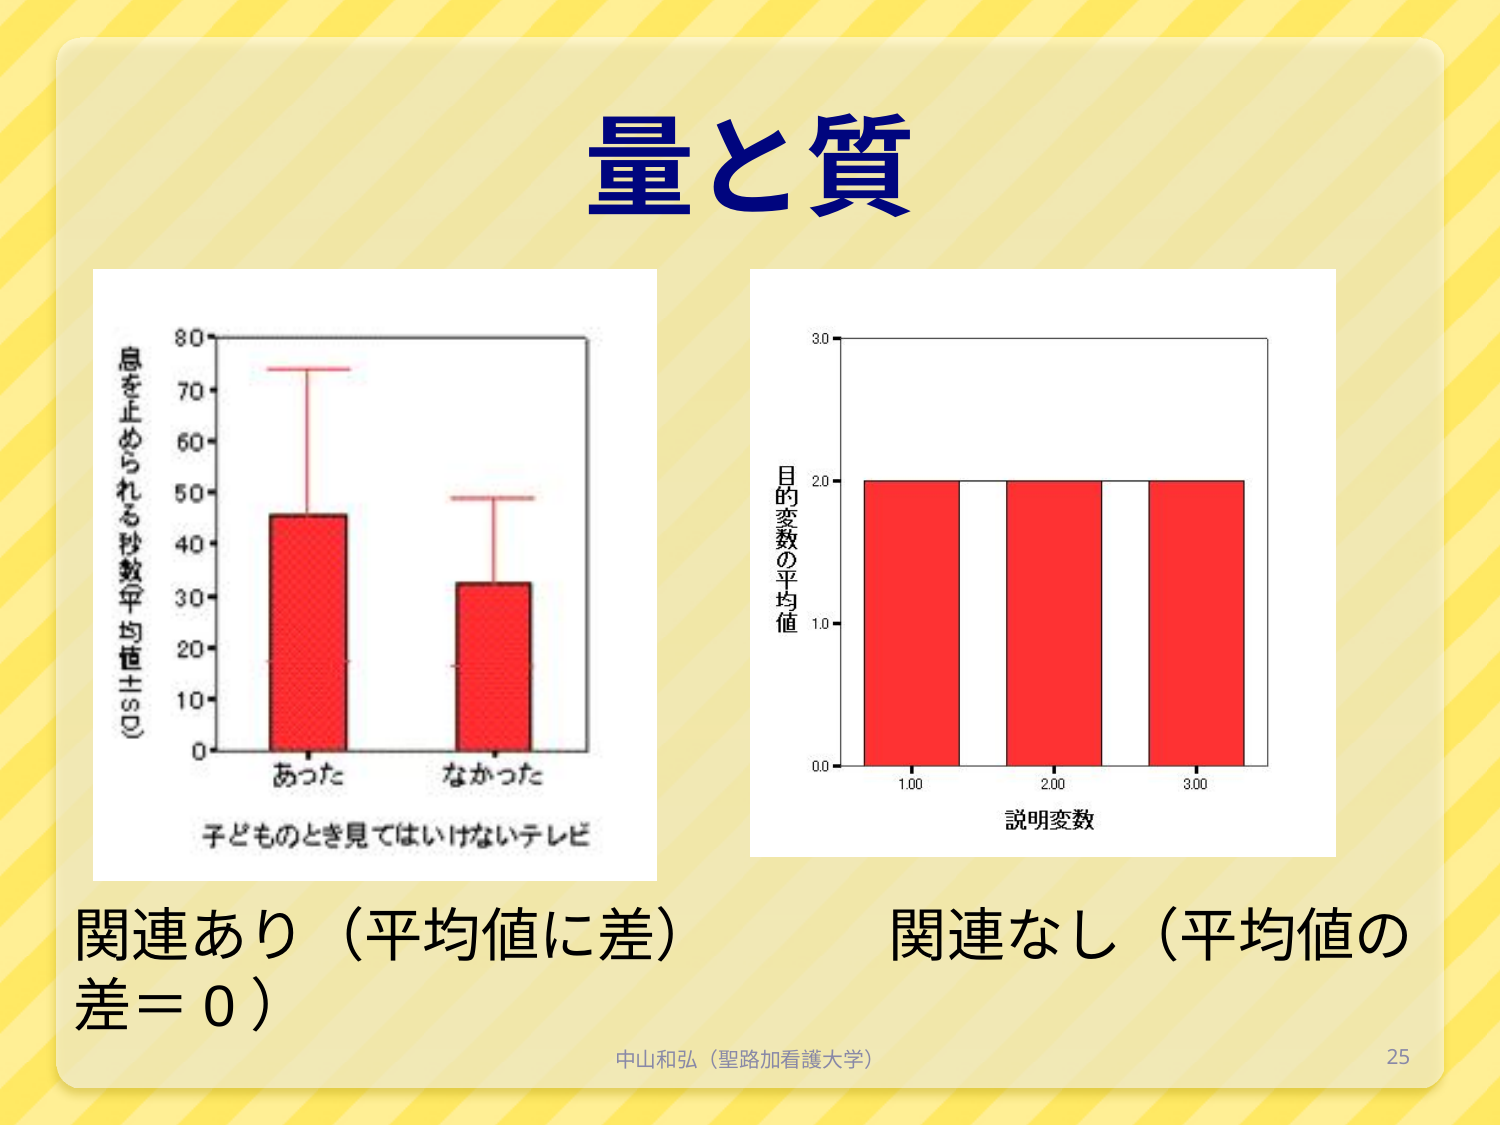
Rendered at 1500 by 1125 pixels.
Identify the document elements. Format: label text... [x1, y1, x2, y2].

text_box ｒ2 [0, 0, 1500, 1125]
text_box 関連あり（平均値に差） 関連なし（平均値の差＝0） [58, 890, 1442, 1046]
title 量と質 [75, 50, 1425, 238]
footer 中山和弘（聖路加看護大学） [512, 1046, 988, 1080]
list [93, 269, 657, 881]
slide_number 25 [1074, 1046, 1425, 1080]
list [749, 269, 1336, 857]
